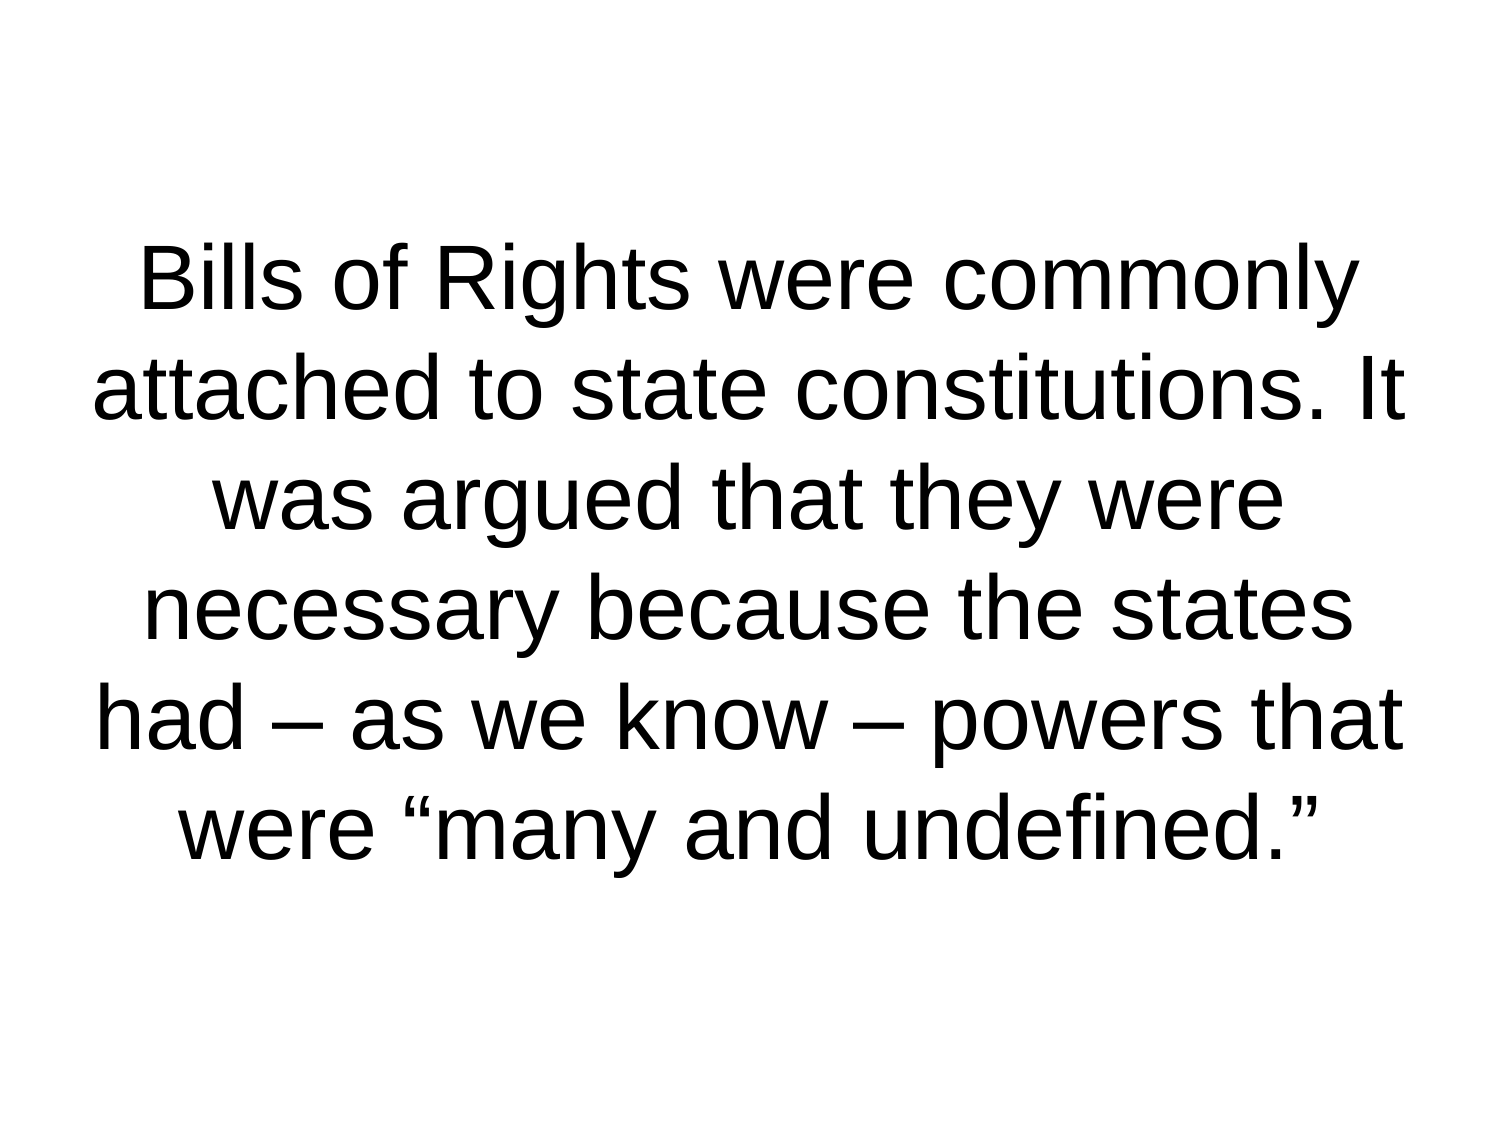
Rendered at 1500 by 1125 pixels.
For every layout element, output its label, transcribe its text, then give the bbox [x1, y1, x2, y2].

title Bills of Rights were commonly attached to state constitutions. It was argued that they were necessary because the states had – as we know – powers that were “many and undefined.” [74, 44, 1426, 1051]
